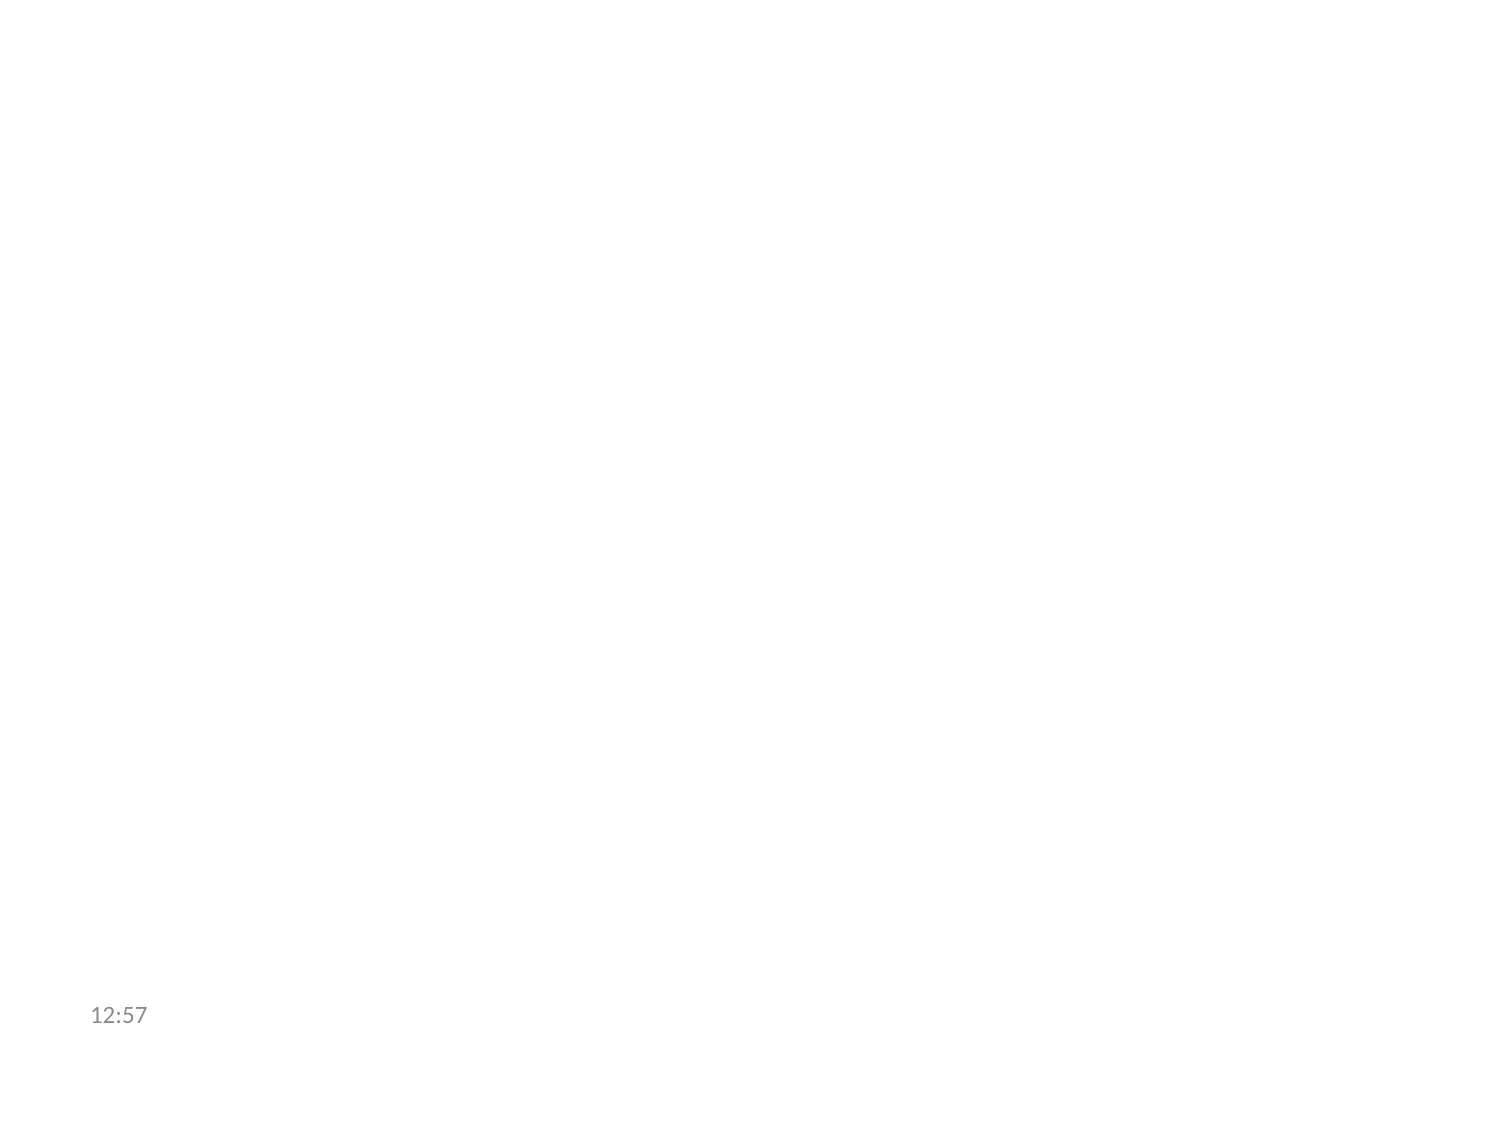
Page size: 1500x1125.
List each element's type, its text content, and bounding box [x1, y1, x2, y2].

text_box 15:35 [75, 983, 425, 1044]
